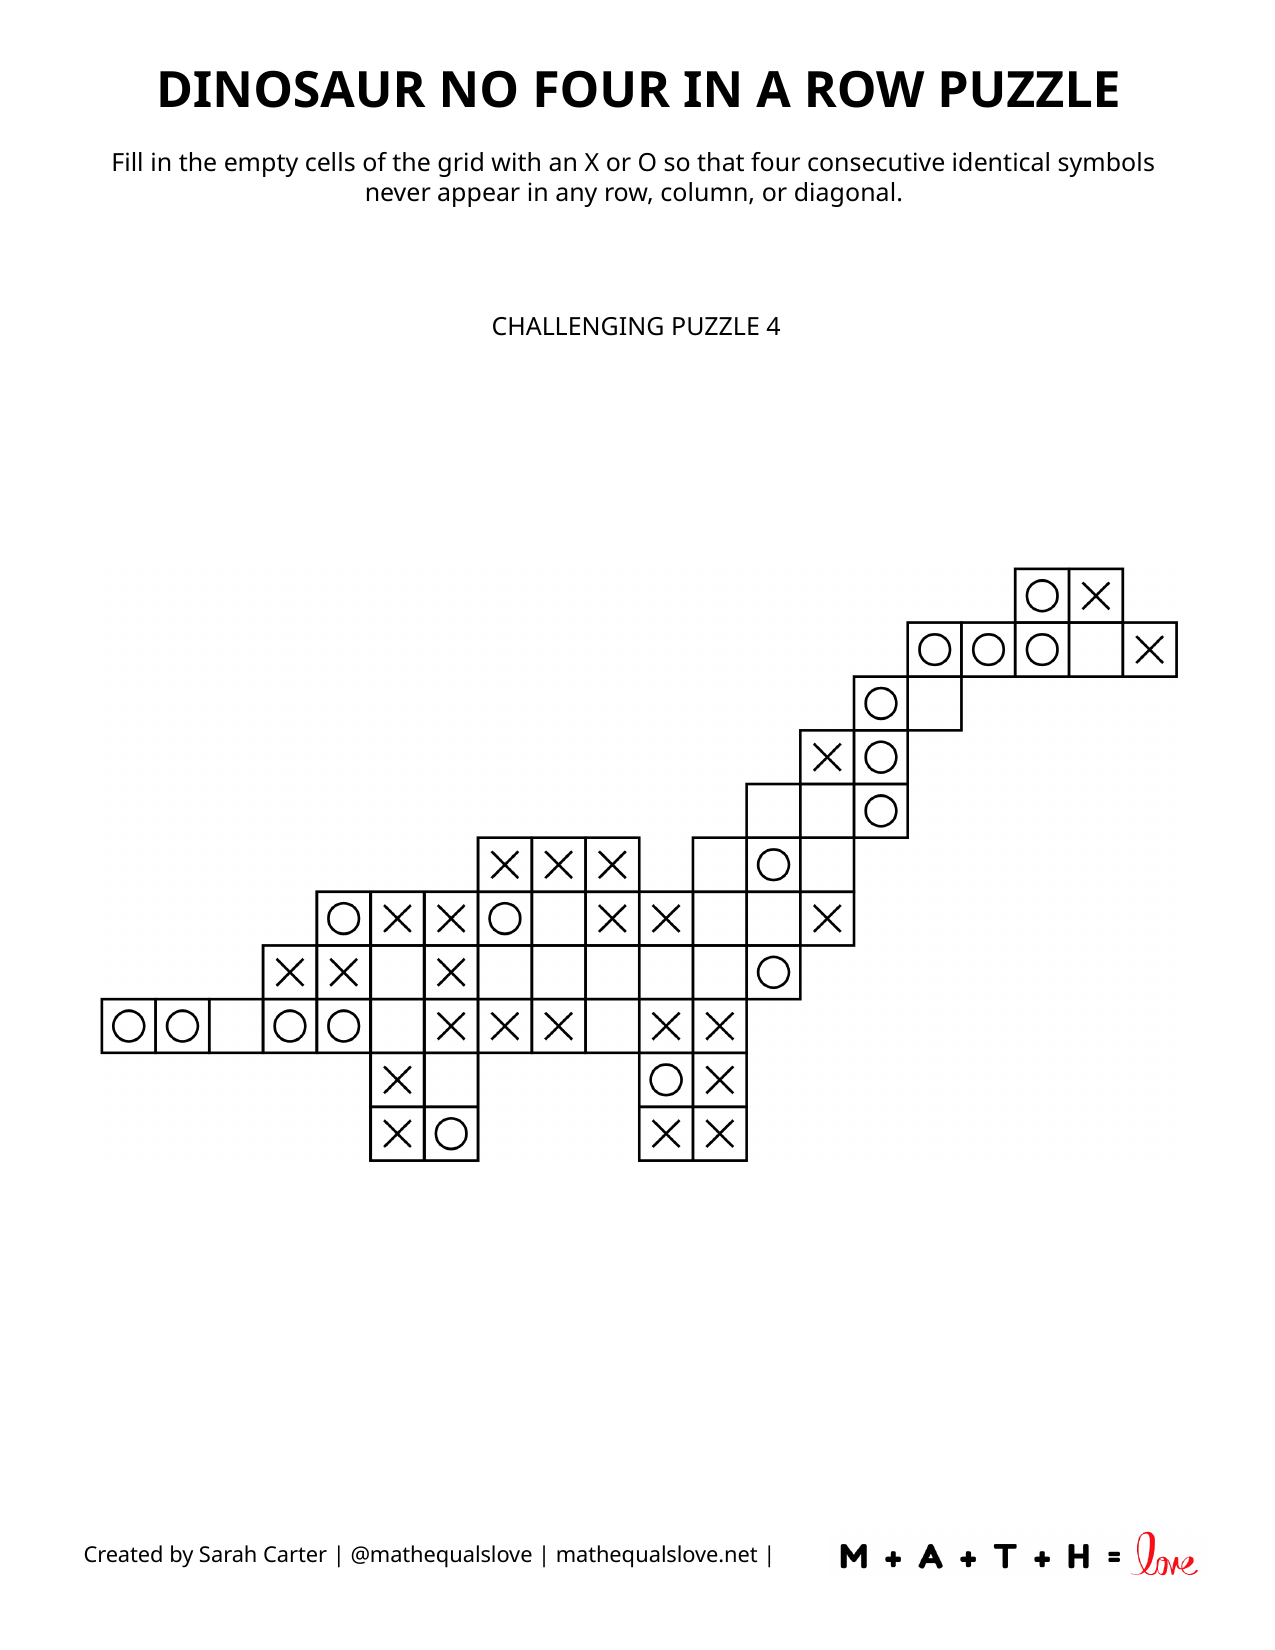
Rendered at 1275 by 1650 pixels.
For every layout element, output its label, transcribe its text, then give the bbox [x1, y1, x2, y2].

text_box CHALLENGING PUZZLE 4 [158, 310, 1115, 362]
text_box Created by Sarah Carter | @mathequalslove | mathequalslove.net | [68, 1533, 826, 1575]
text_box Fill in the empty cells of the grid with an X or O so that four consecutive identical symbols never appear in any row, column, or diagonal. [0, 139, 1275, 215]
picture [99, 566, 1180, 1163]
text_box DINOSAUR NO FOUR IN A ROW PUZZLE [66, 49, 1211, 125]
picture [826, 1528, 1207, 1580]
